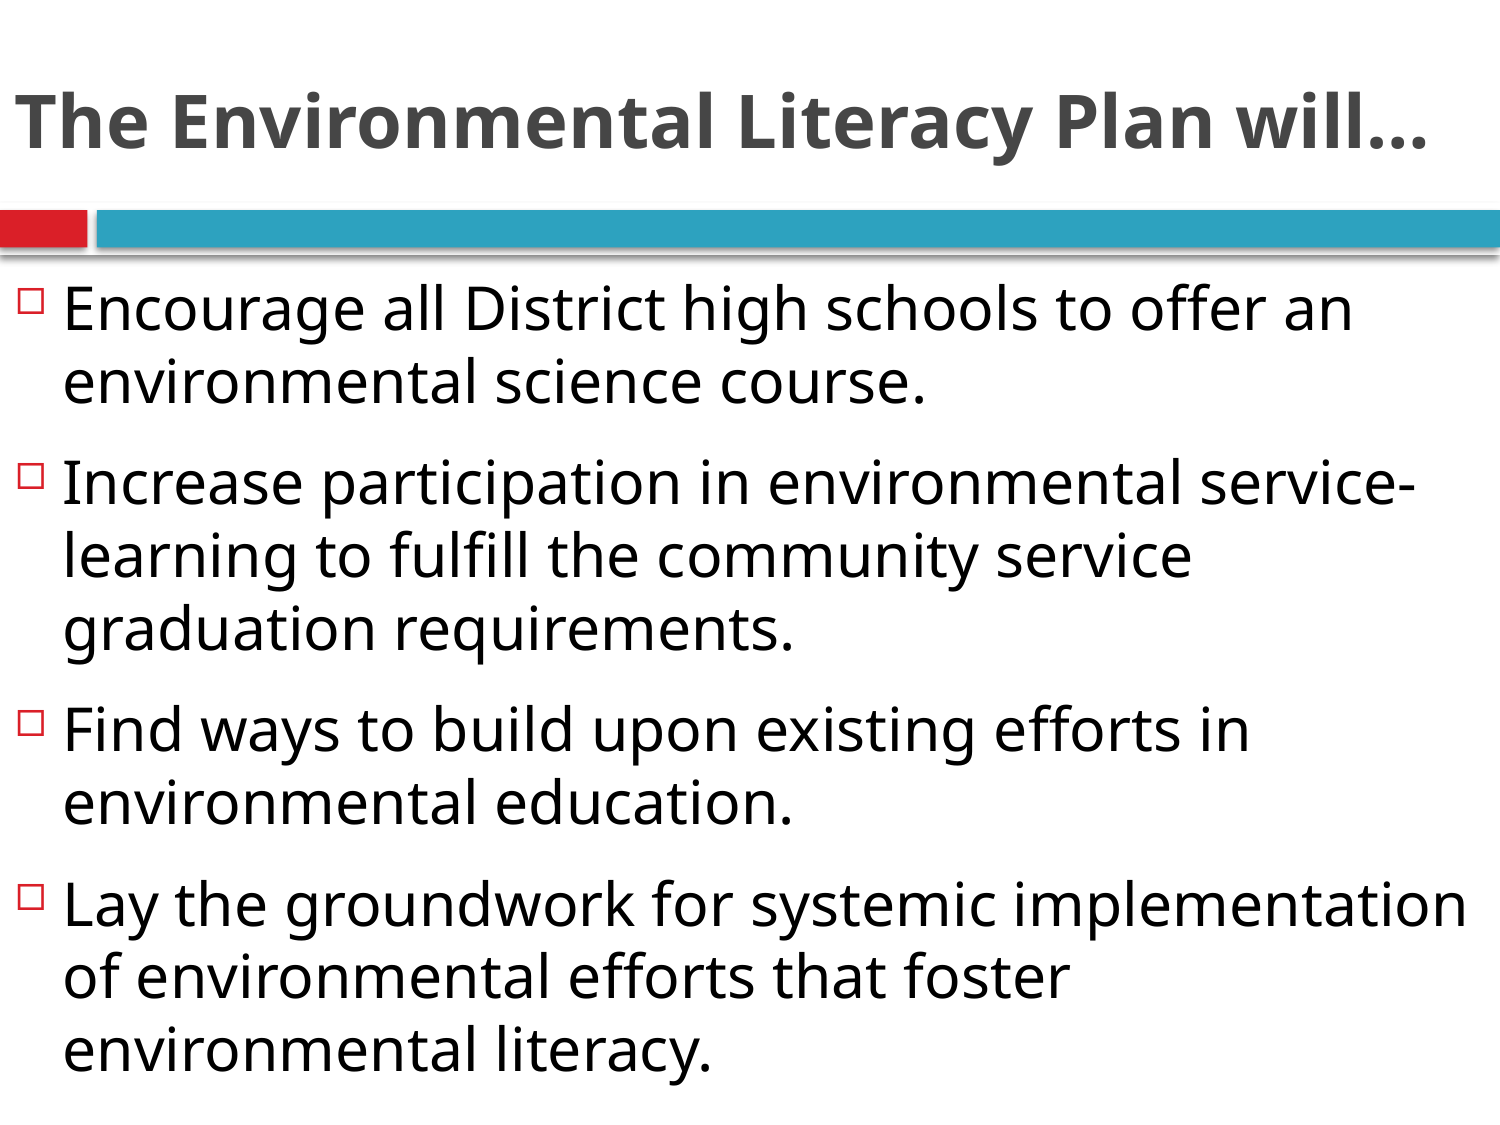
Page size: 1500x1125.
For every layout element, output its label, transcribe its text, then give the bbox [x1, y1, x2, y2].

list Encourage all District high schools to offer an environmental science course. Increase participation in environmental service-learning to fulfill the community service graduation requirements. Find ways to build upon existing efforts in environmental education. Lay the groundwork for systemic implementation of environmental efforts that foster environmental literacy. [0, 262, 1500, 1100]
title The Environmental Literacy Plan will… [0, 37, 1500, 200]
